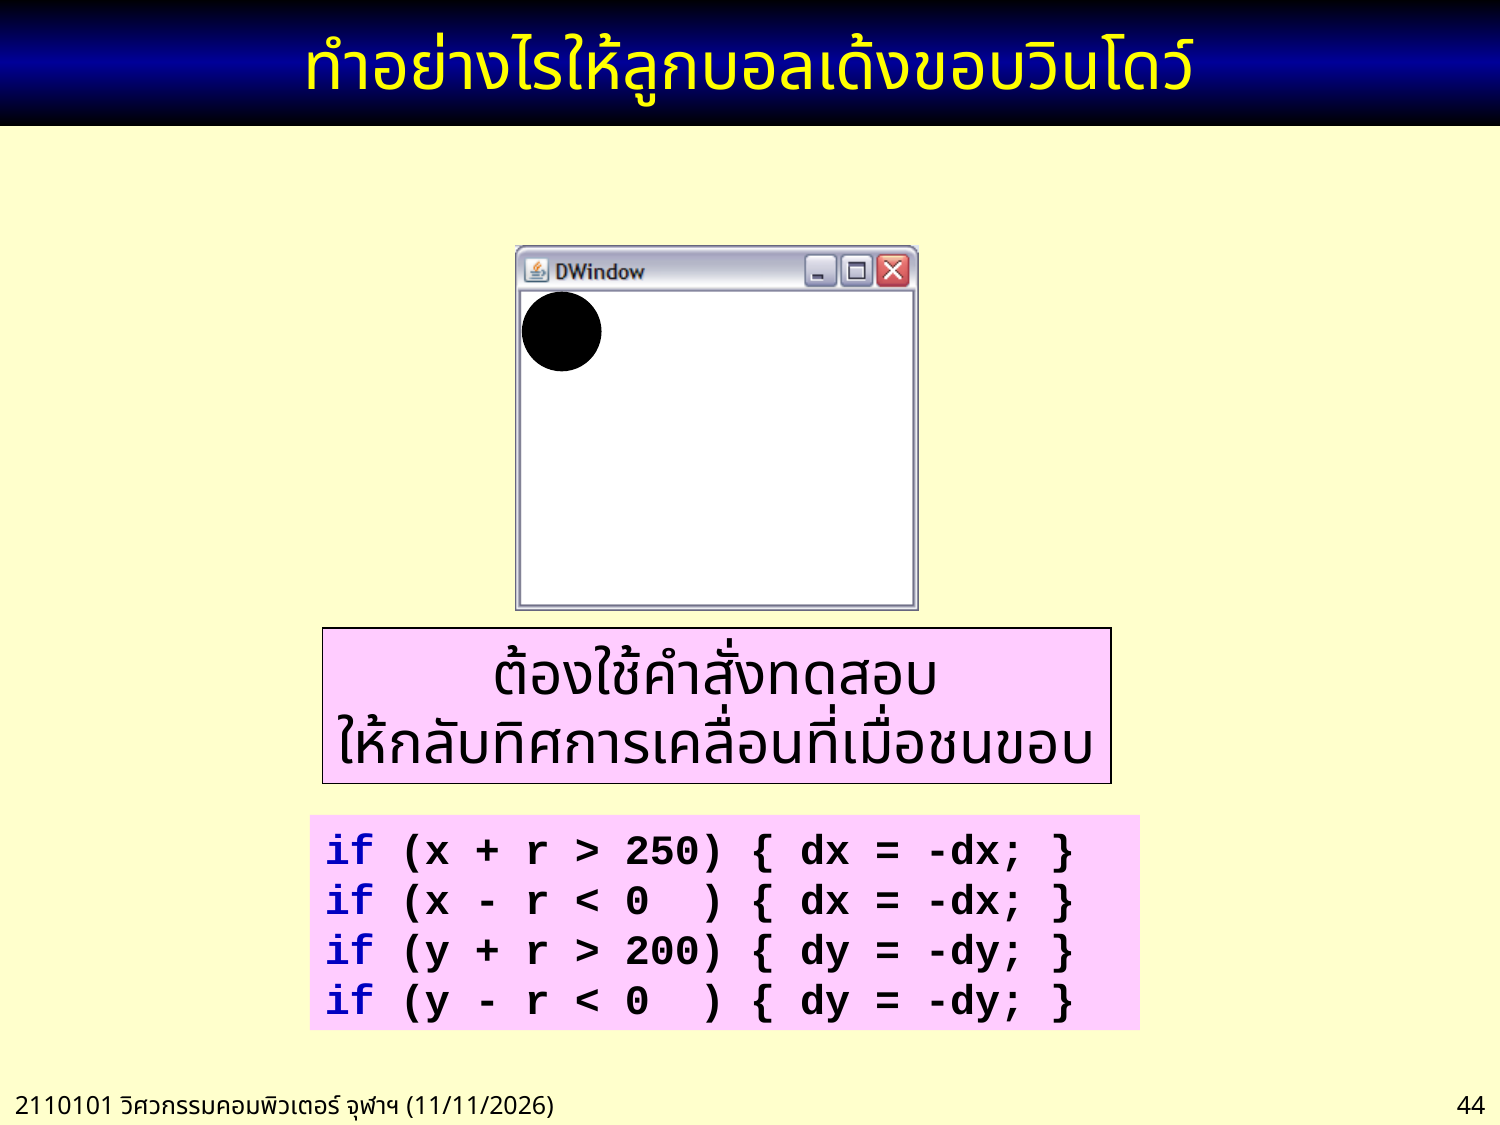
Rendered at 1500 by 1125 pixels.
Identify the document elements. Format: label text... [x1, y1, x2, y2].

title ทำอย่างไรให้ลูกบอลเด้งขอบวินโดว์ [0, 0, 1500, 126]
picture [514, 245, 919, 612]
text_box if (x + r > 250) { dx = -dx; } if (x - r < 0 ) { dx = -dx; } if (y + r > 200) { dy = -dy; } if (y - r < 0 ) { dy = -dy; } [309, 814, 1140, 1031]
text_box ต้องใช้คำสั่งทดสอบ ให้กลับทิศการเคลื่อนที่เมื่อชนขอบ [322, 628, 1111, 784]
